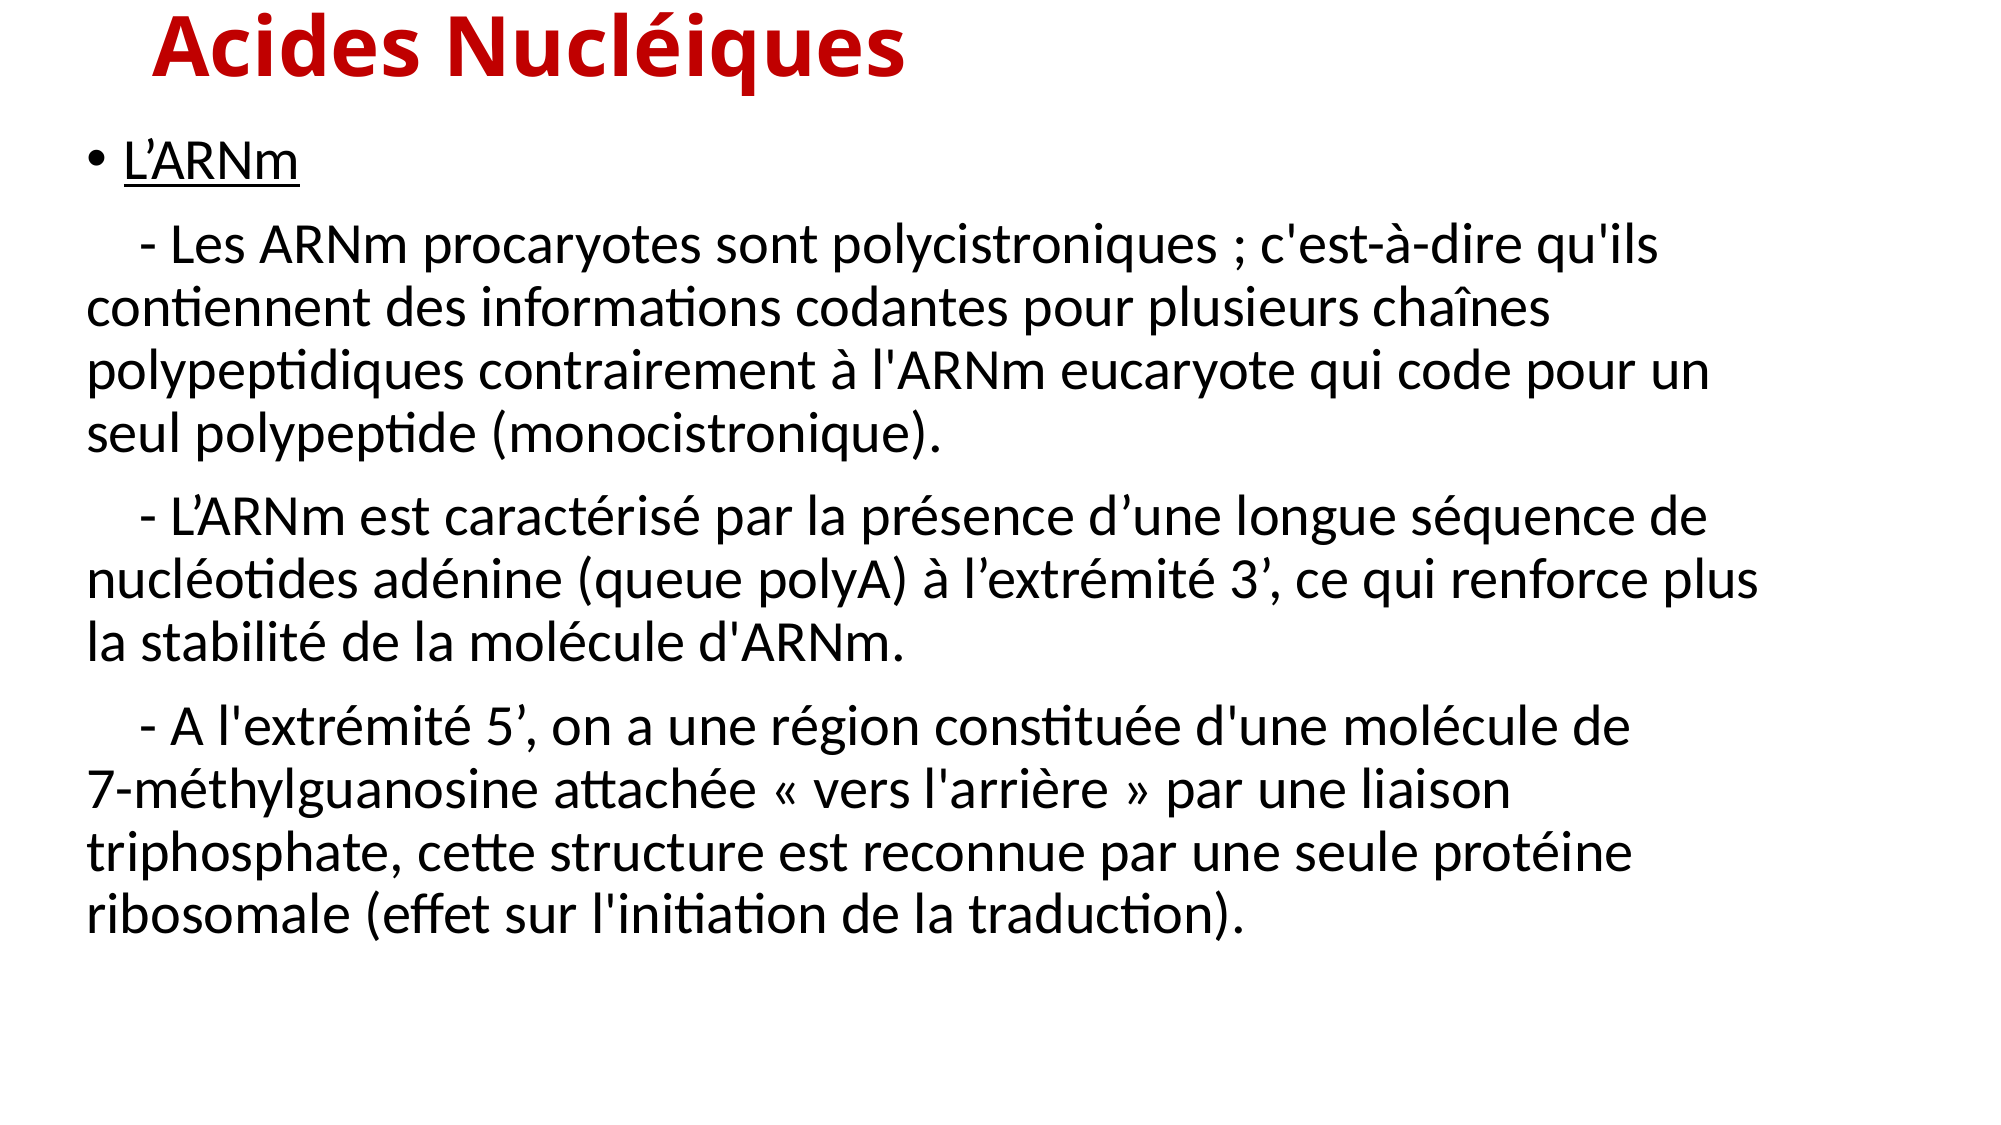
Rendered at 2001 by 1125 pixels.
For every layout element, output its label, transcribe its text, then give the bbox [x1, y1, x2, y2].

text_box L’ARNm - Les ARNm procaryotes sont polycistroniques ; c'est-à-dire qu'ils contiennent des informations codantes pour plusieurs chaînes polypeptidiques contrairement à l'ARNm eucaryote qui code pour un seul polypeptide (monocistronique). - L’ARNm est caractérisé par la présence d’une longue séquence de nucléotides adénine (queue polyA) à l’extrémité 3’, ce qui renforce plus la stabilité de la molécule d'ARNm. - A l'extrémité 5’, on a une région constituée d'une molécule de 7-méthylguanosine attachée « vers l'arrière » par une liaison triphosphate, cette structure est reconnue par une seule protéine ribosomale (effet sur l'initiation de la traduction). [71, 122, 1797, 1125]
text_box Acides Nucléiques [137, 68, 1863, 121]
